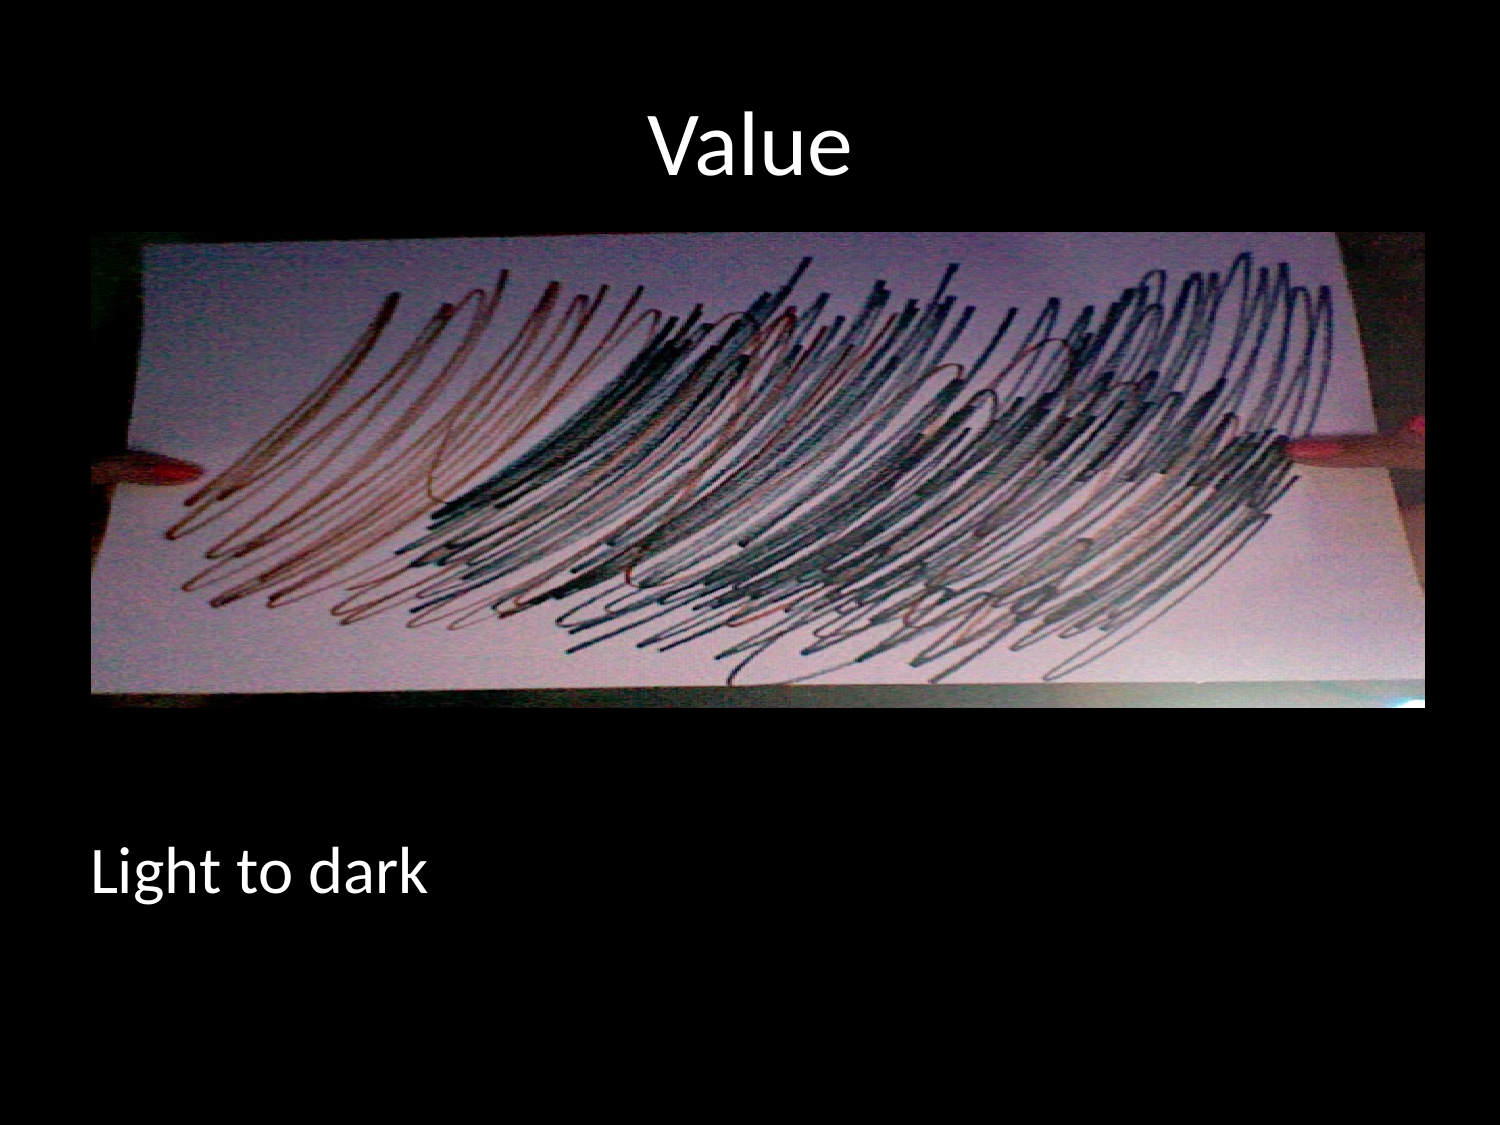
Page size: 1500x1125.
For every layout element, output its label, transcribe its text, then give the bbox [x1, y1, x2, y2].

picture [91, 232, 1426, 708]
list Light to dark [75, 818, 1425, 1005]
title Value [75, 45, 1425, 233]
